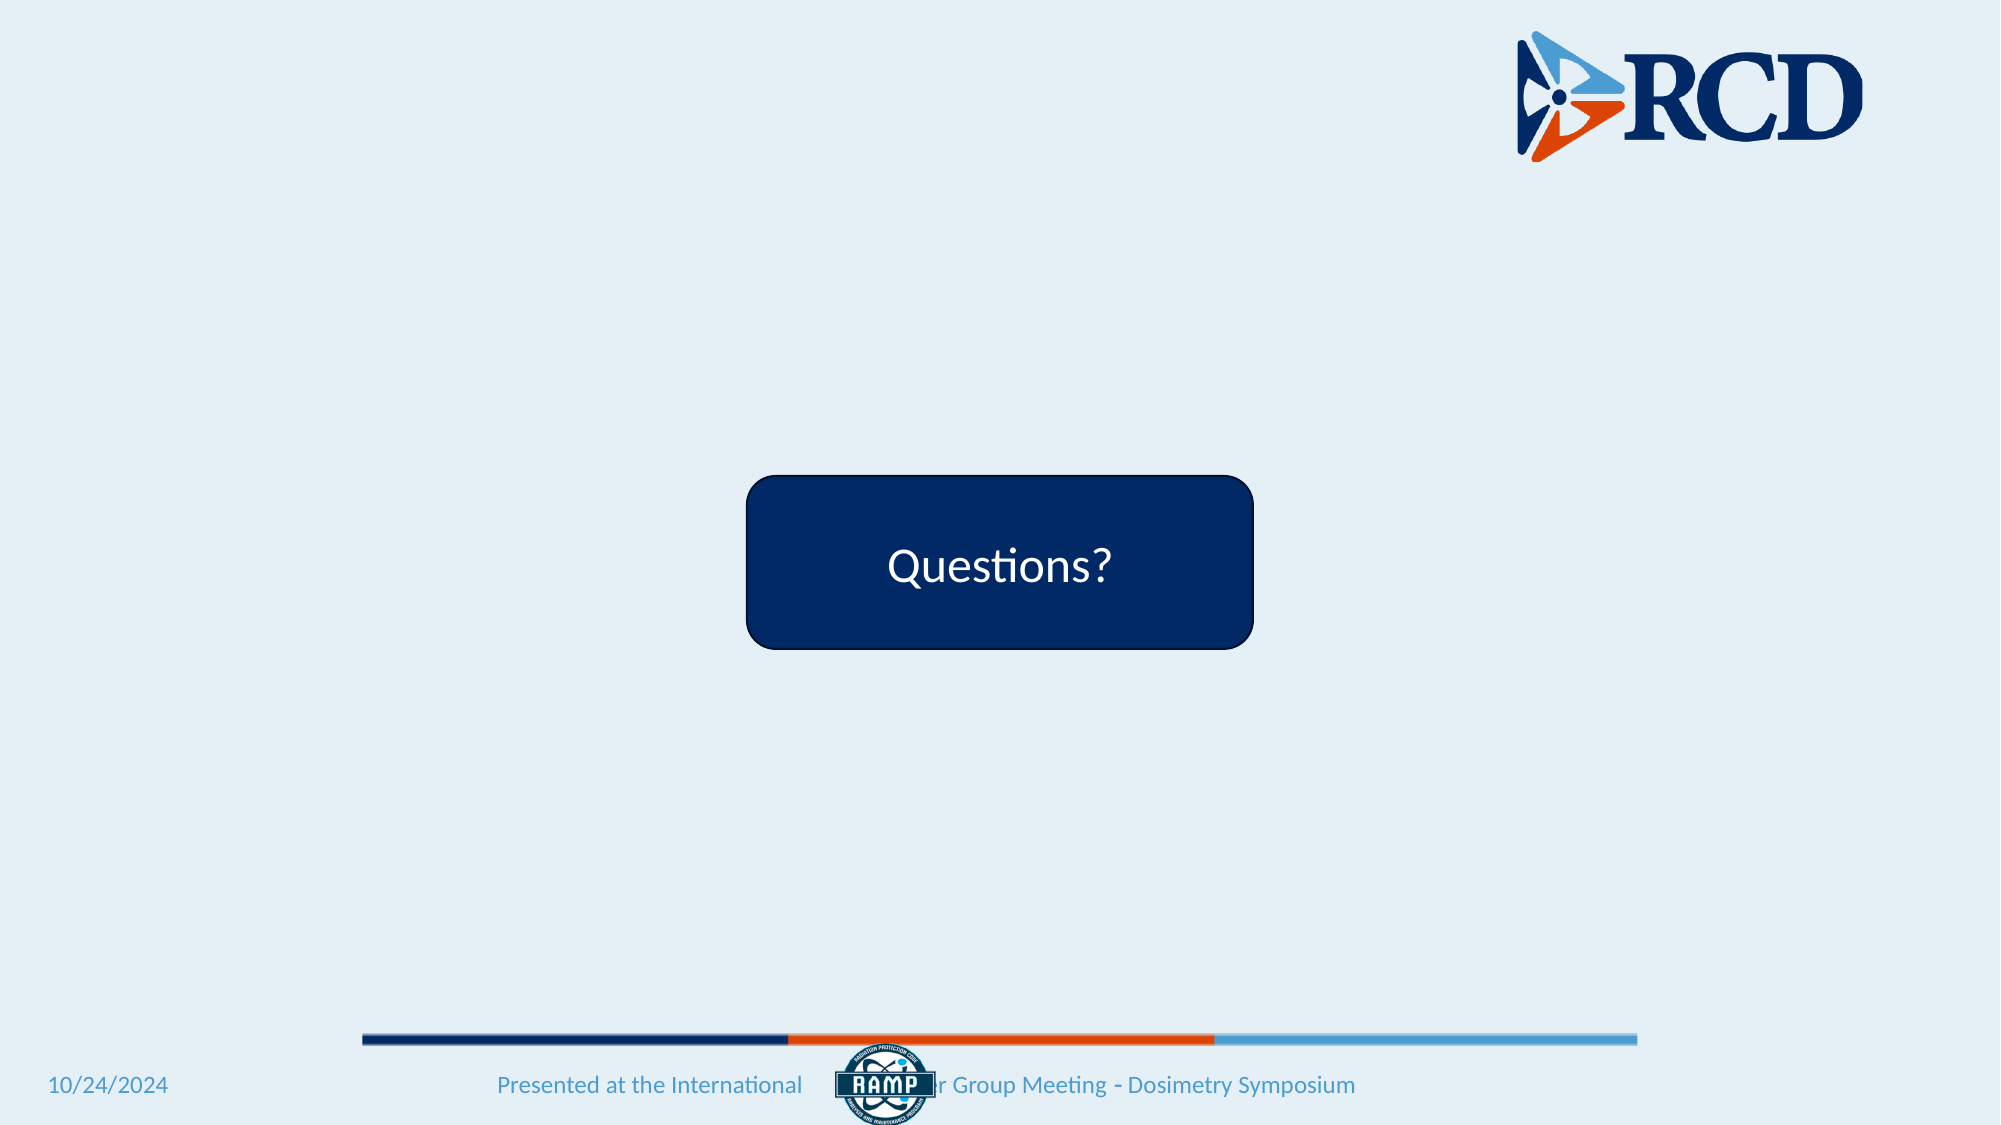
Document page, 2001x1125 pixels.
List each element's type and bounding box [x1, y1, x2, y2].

picture [875, 1117, 905, 1125]
text_box [746, 475, 1253, 649]
picture [835, 1035, 936, 1125]
picture [864, 1116, 872, 1121]
picture [907, 1099, 922, 1116]
